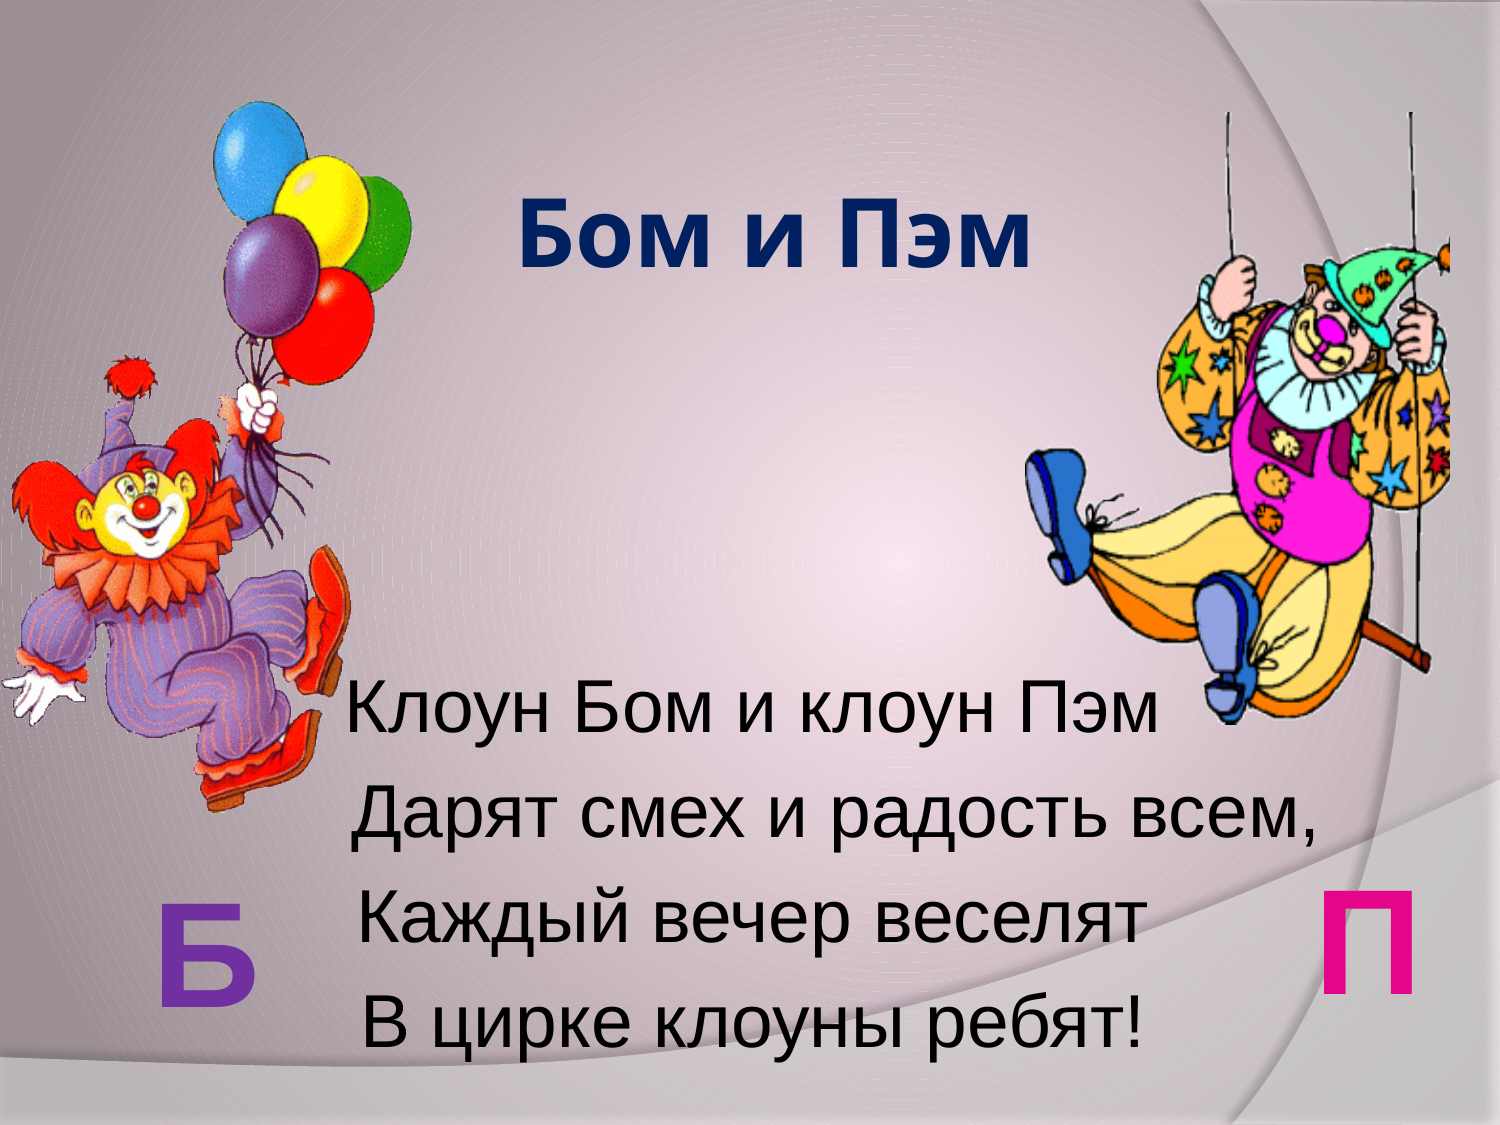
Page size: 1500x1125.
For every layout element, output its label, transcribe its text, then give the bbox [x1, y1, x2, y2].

title Бом и Пэм [75, 45, 1450, 413]
list Клоун Бом и клоун Пэм Дарят смех и радость всем, Каждый вечер веселят В цирке клоуны ребят! [75, 650, 1425, 1075]
picture [1024, 112, 1451, 726]
text_box Б [137, 849, 277, 1045]
text_box П [1299, 837, 1439, 1033]
picture [0, 99, 413, 813]
